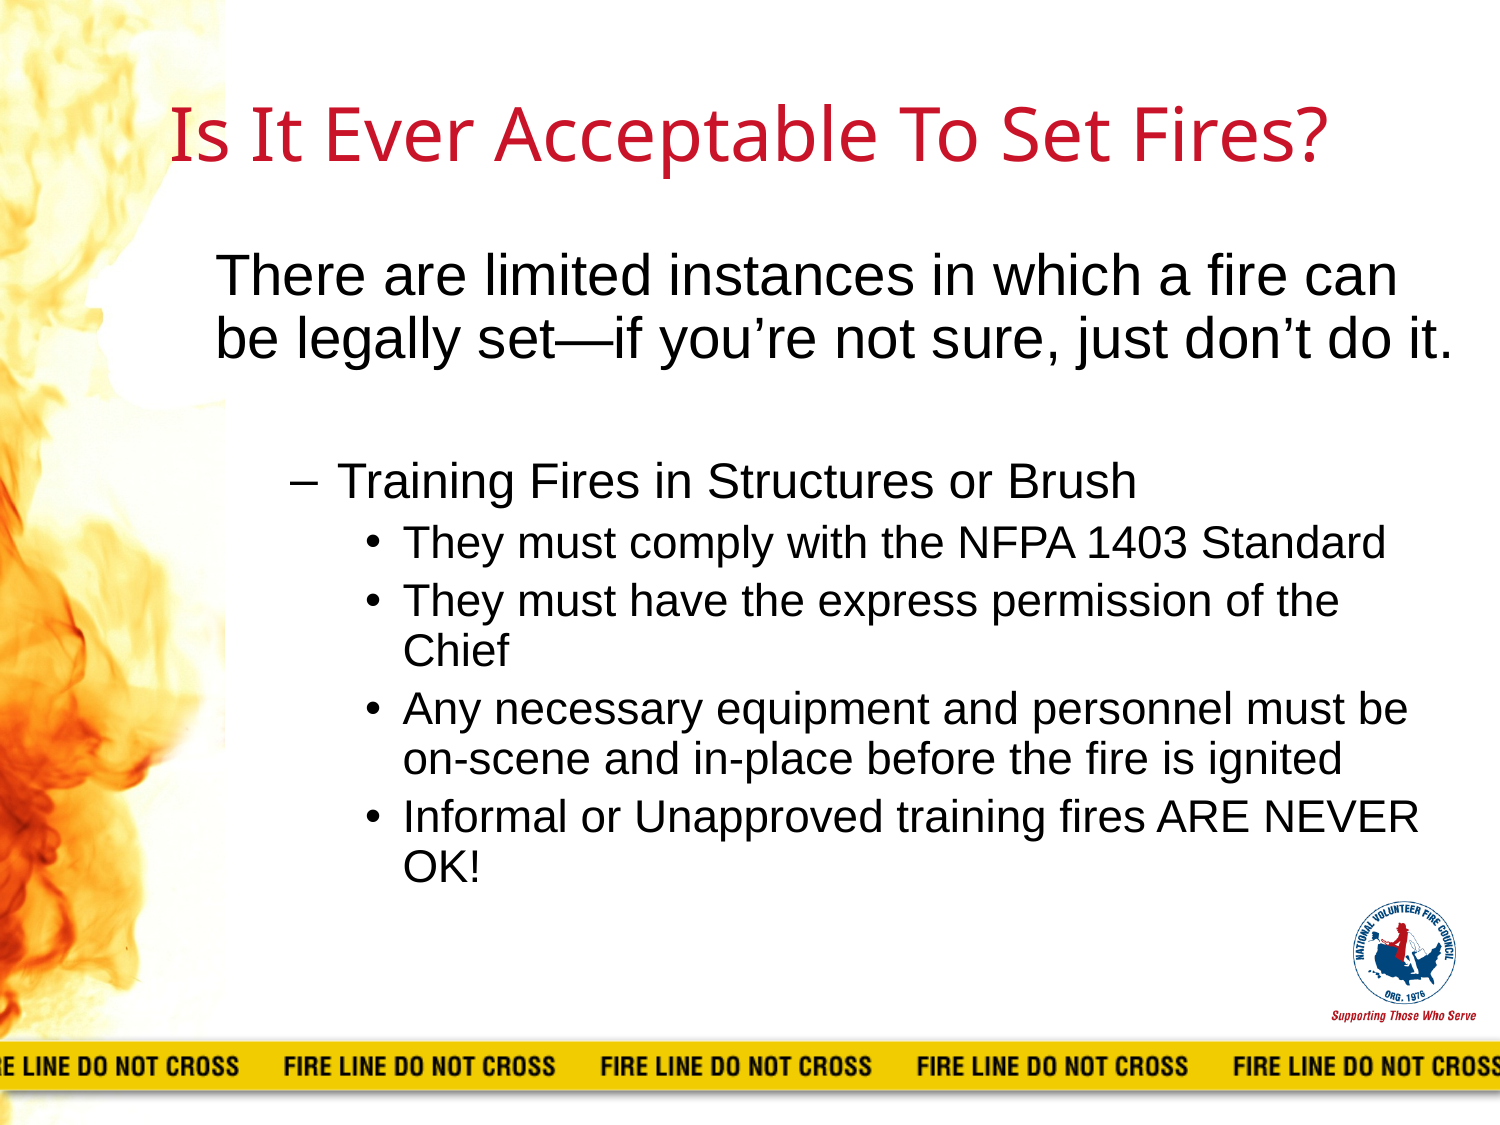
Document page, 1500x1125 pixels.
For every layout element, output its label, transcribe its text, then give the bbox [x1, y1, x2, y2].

title Is It Ever Acceptable To Set Fires? [229, 37, 1500, 225]
picture [0, 0, 1500, 1125]
list There are limited instances in which a fire can be legally set—if you’re not sure, just don’t do it. Training Fires in Structures or Brush They must comply with the NFPA 1403 Standard They must have the express permission of the Chief Any necessary equipment and personnel must be on-scene and in-place before the fire is ignited Informal or Unapproved training fires ARE NEVER OK! [229, 237, 1475, 960]
